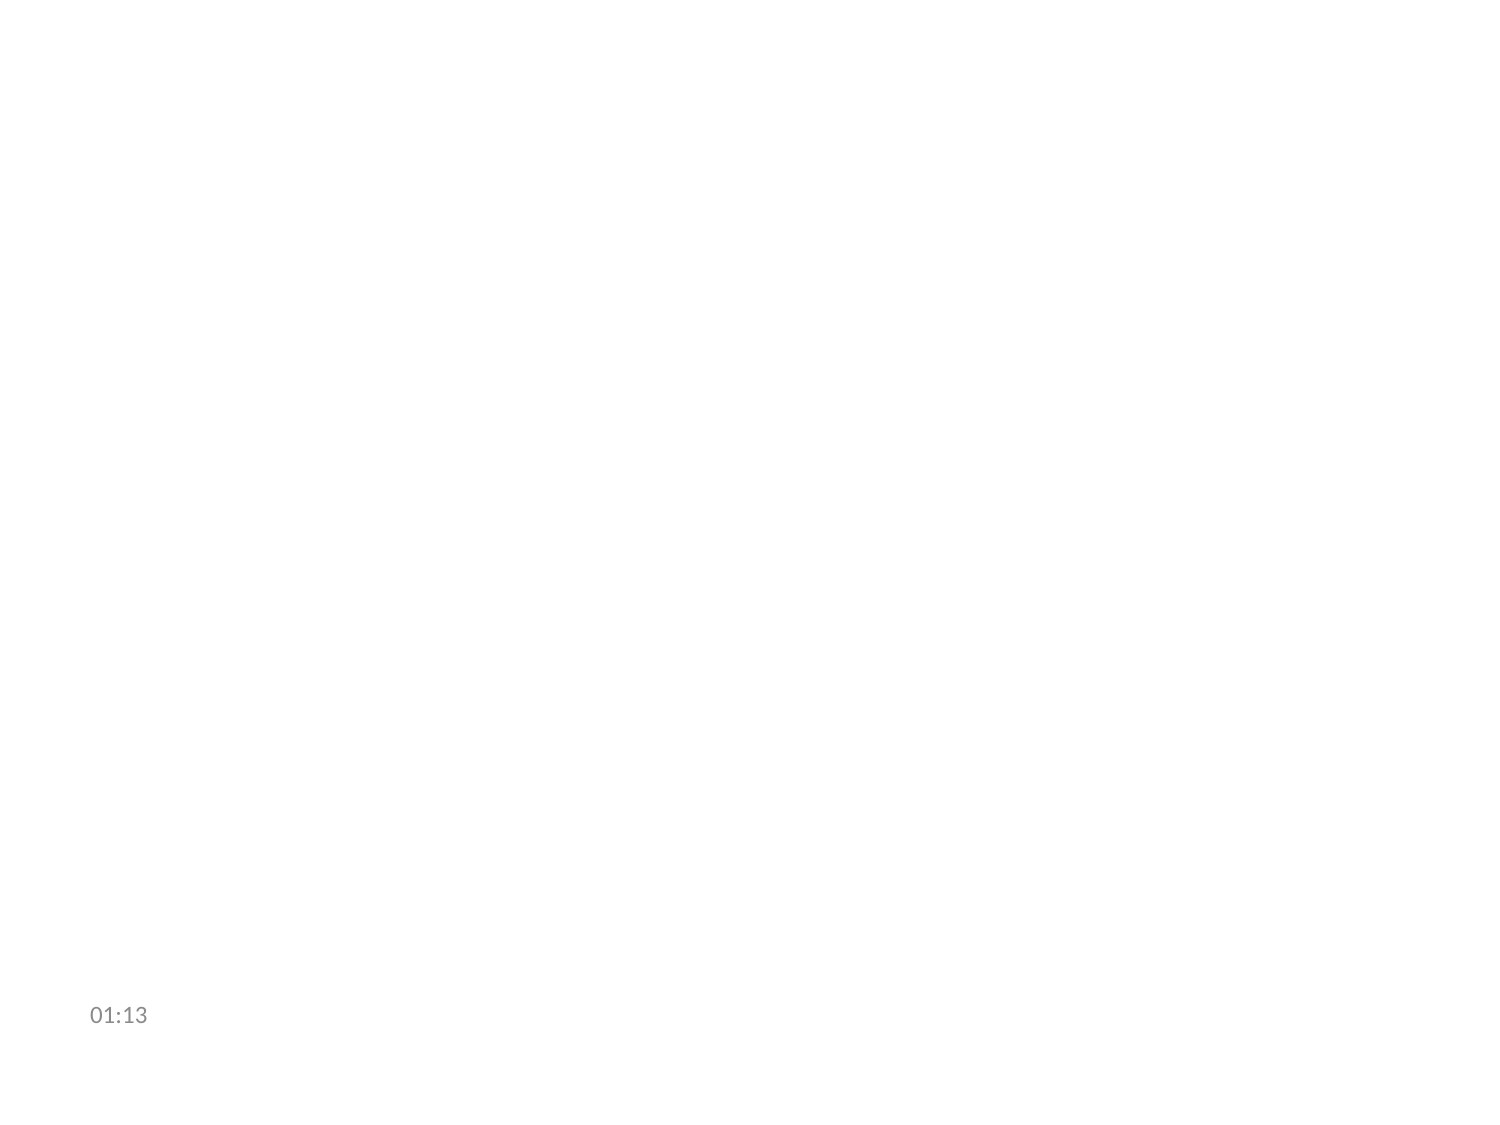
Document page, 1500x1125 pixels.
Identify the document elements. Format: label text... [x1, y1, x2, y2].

text_box 15:35 [75, 983, 425, 1044]
